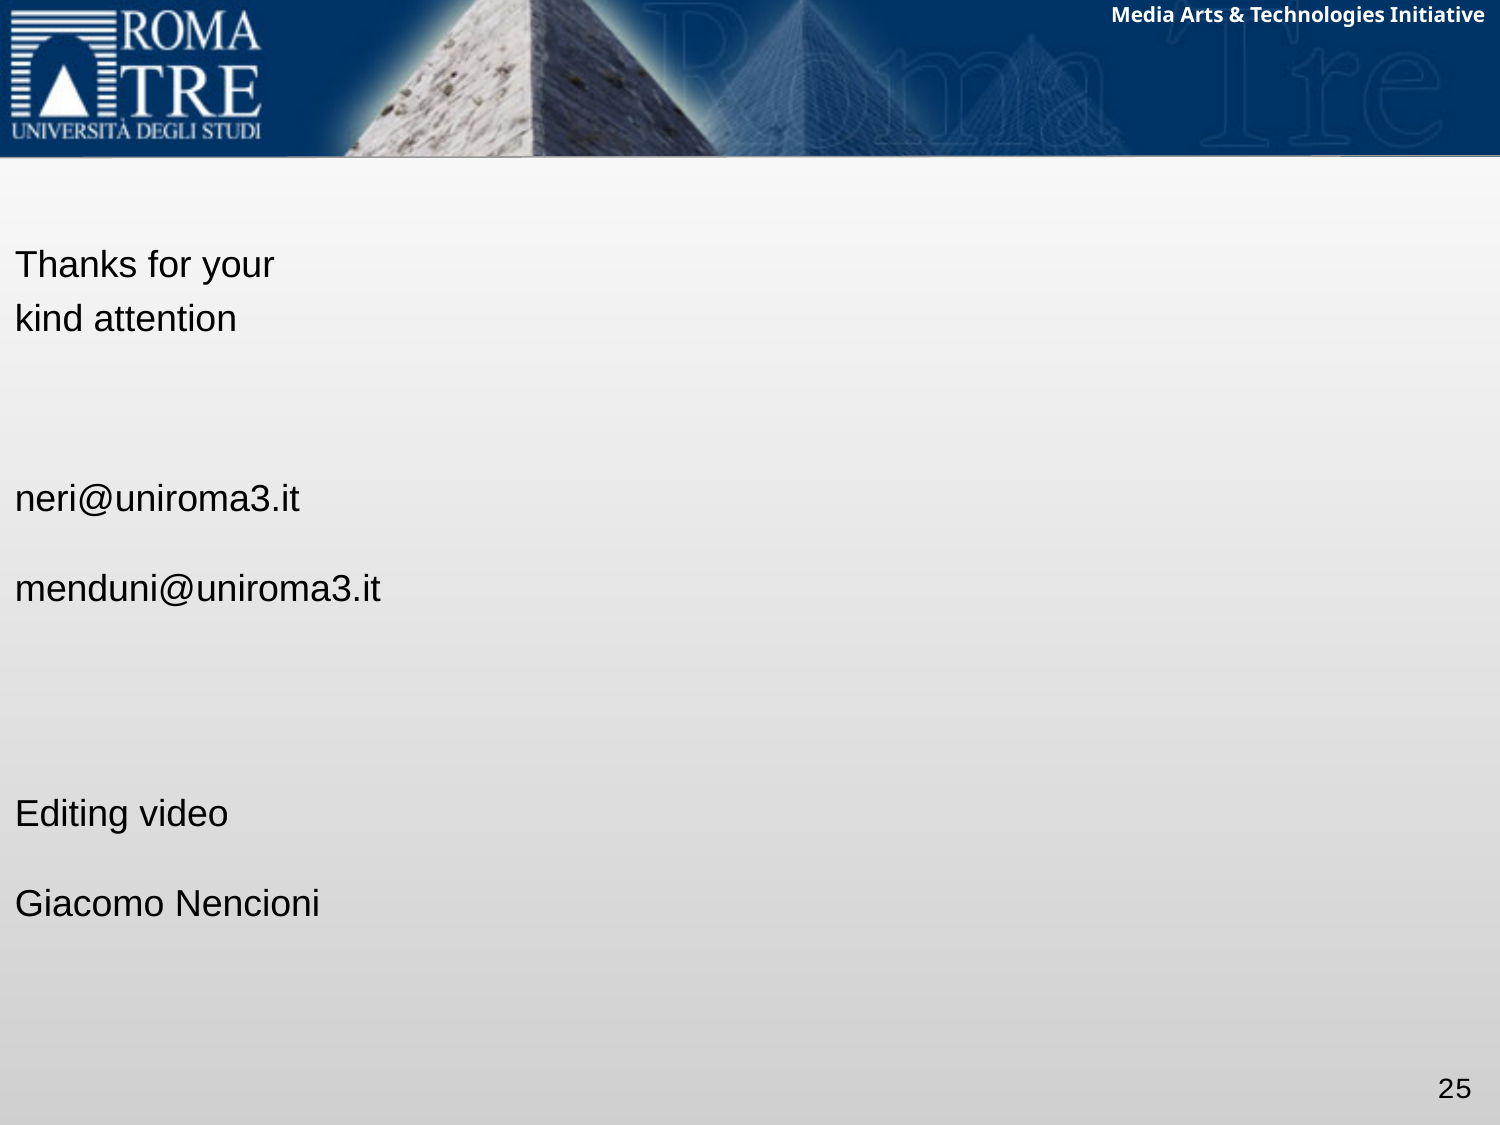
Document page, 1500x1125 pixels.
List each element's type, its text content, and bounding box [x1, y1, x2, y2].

text_box Thanks for your kind attention neri@uniroma3.it menduni@uniroma3.it Editing video Giacomo Nencioni [0, 223, 1420, 1112]
picture [0, 0, 1500, 156]
